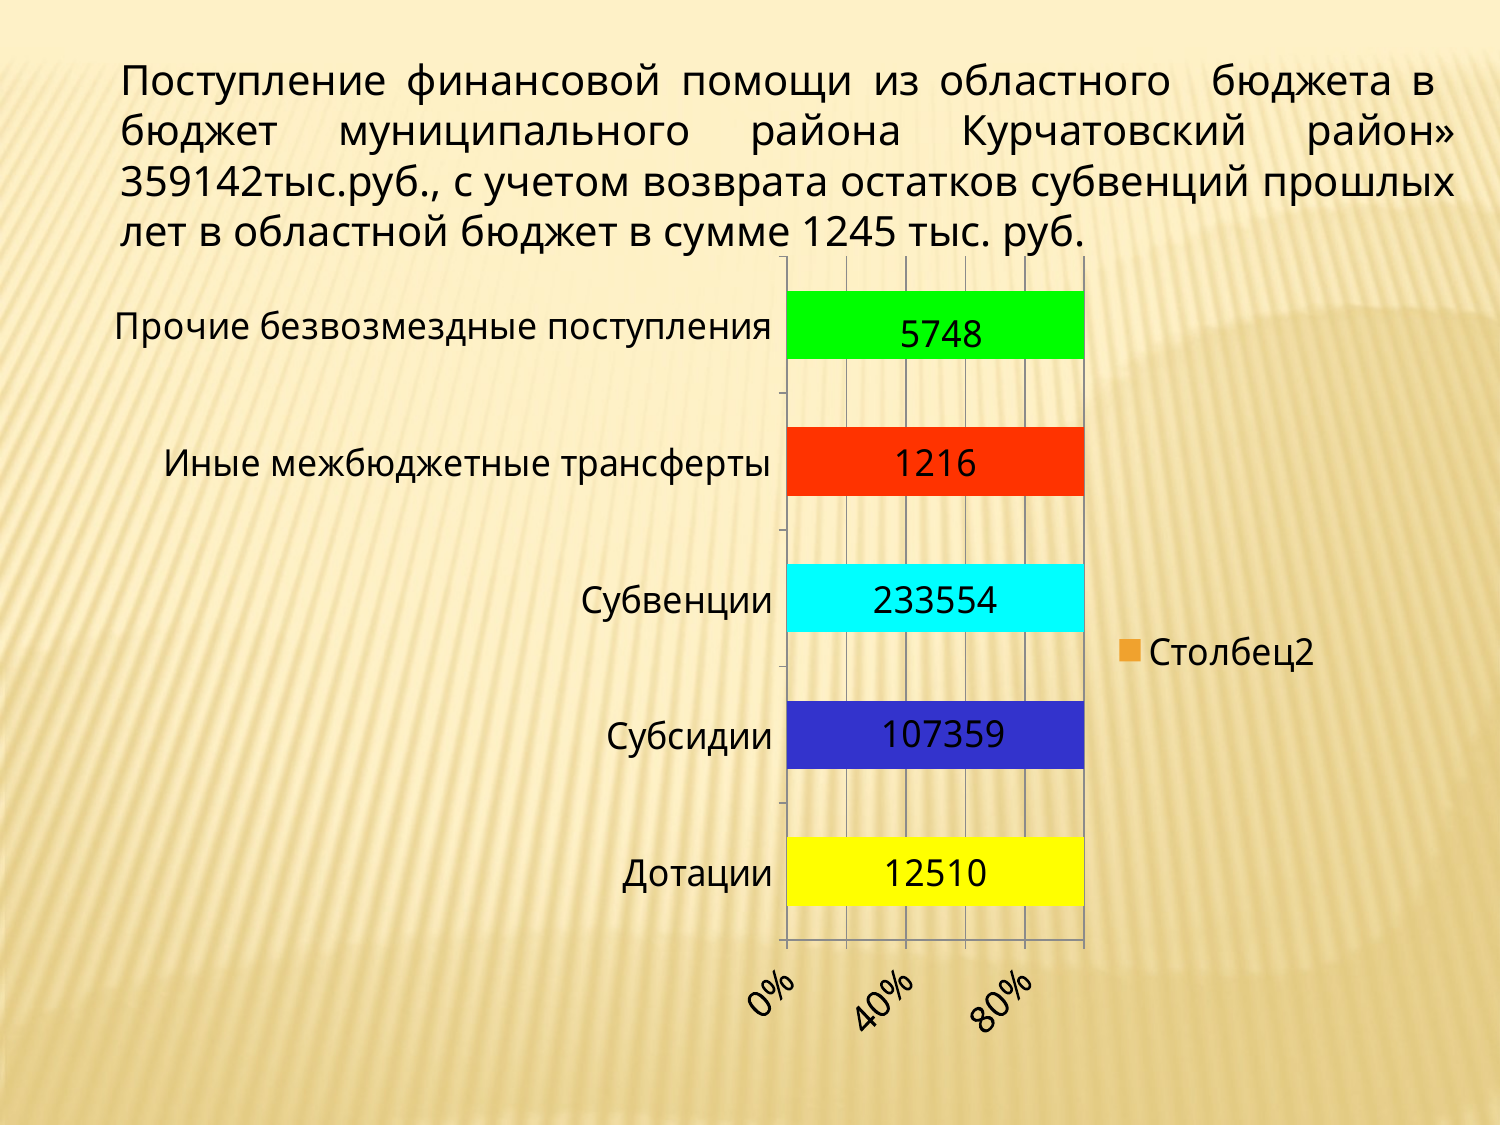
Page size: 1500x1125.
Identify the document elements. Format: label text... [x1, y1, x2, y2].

picture [0, 0, 1500, 1125]
text_box Поступление финансовой помощи из областного бюджета в бюджет муниципального района Курчатовский район» 359142тыс.руб., с учетом возврата остатков субвенций прошлых лет в областной бюджет в сумме 1245 тыс. руб. [105, 46, 1471, 322]
chart [113, 239, 1340, 1061]
